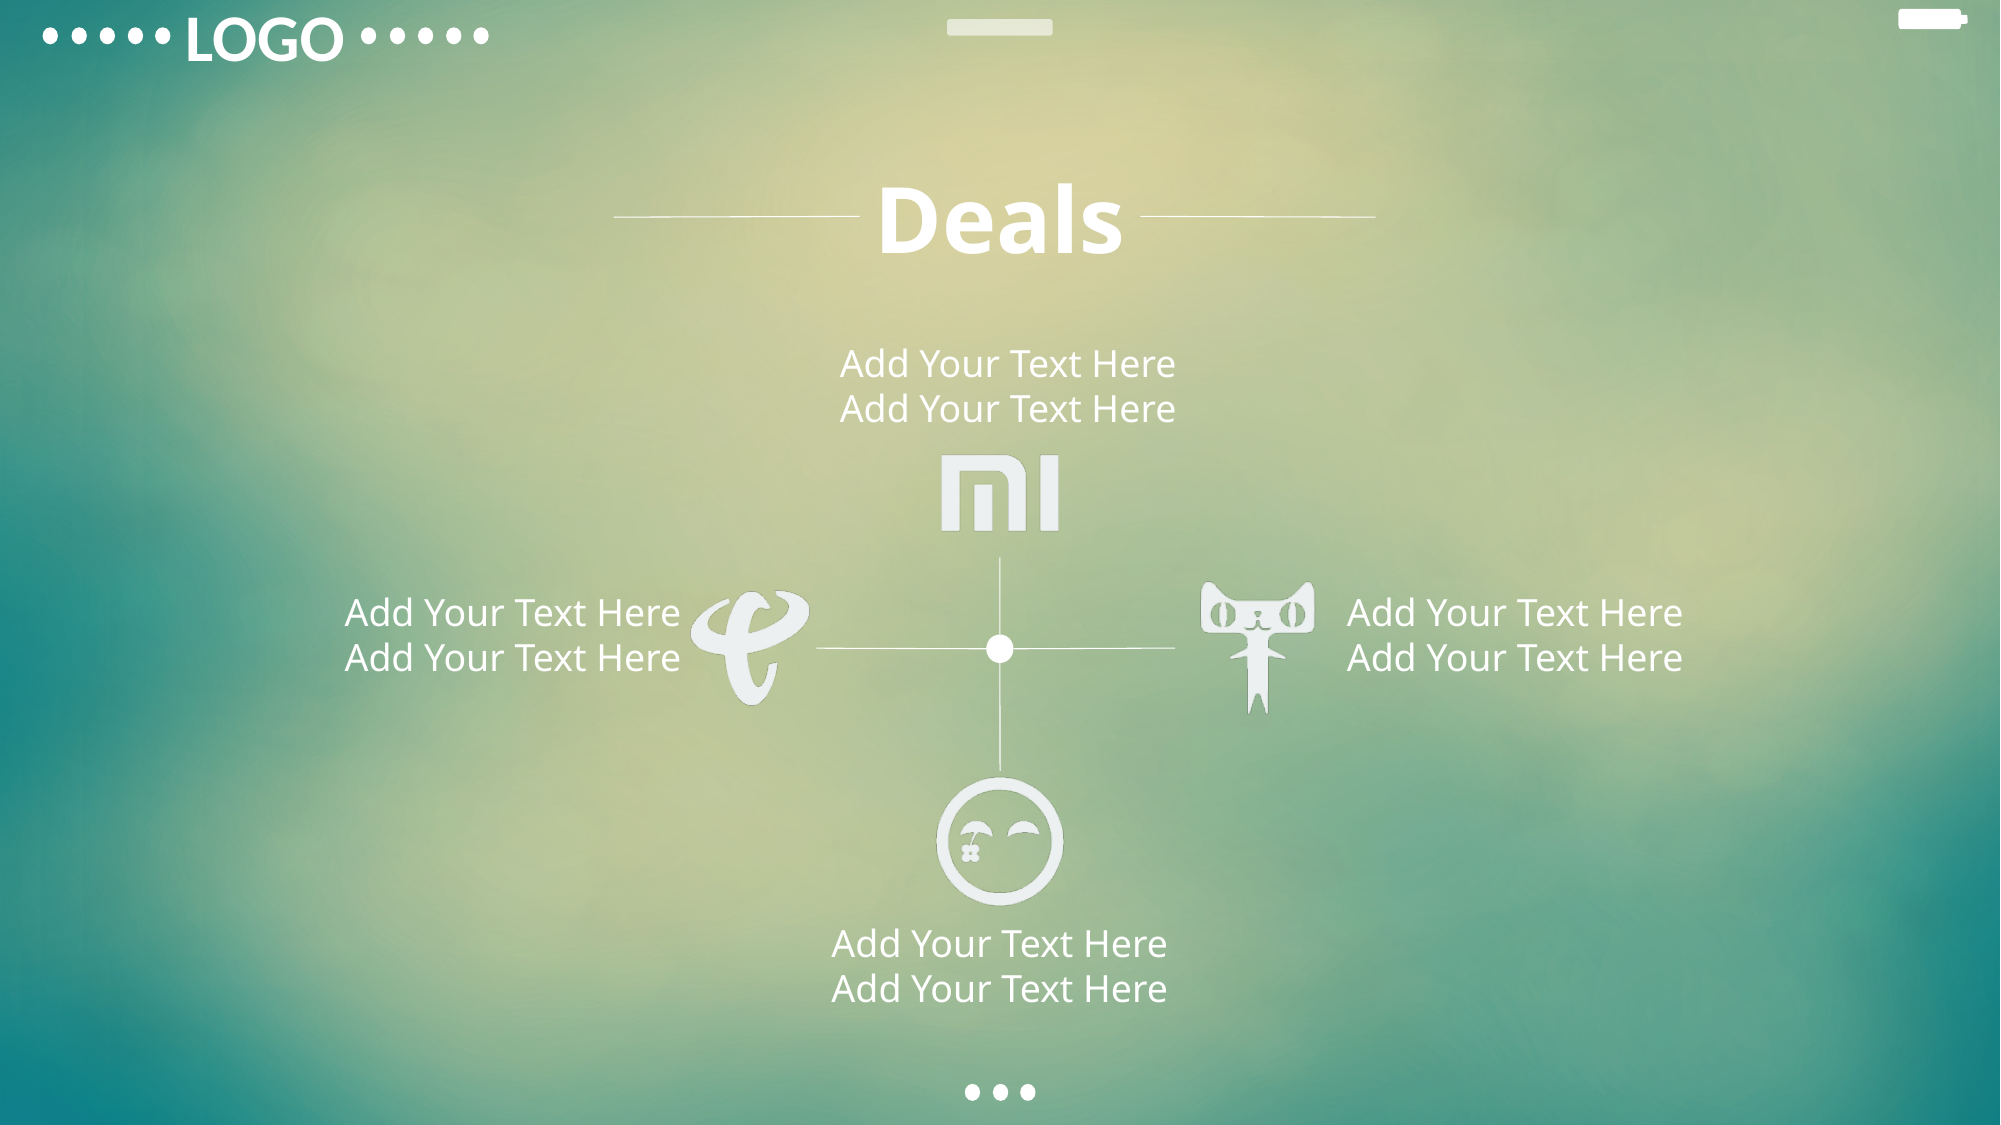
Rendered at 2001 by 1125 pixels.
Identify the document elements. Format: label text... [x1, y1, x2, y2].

picture [0, 0, 2000, 1125]
text_box LOGO [170, 0, 365, 83]
text_box [359, 26, 378, 46]
text_box Add Your Text Here Add Your Text Here [816, 912, 1184, 1018]
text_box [1899, 9, 1968, 29]
text_box [126, 26, 145, 46]
text_box [98, 26, 117, 46]
text_box Add Your Text Here Add Your Text Here [825, 332, 1192, 438]
text_box [472, 26, 490, 46]
text_box [991, 1082, 1010, 1102]
text_box [985, 633, 1015, 664]
text_box Add Your Text Here Add Your Text Here [1341, 581, 1699, 687]
text_box [1019, 1082, 1037, 1102]
text_box Deals [859, 154, 1141, 279]
text_box [154, 26, 170, 46]
text_box [963, 1082, 982, 1102]
text_box [388, 26, 407, 46]
text_box [70, 26, 88, 46]
text_box [945, 18, 1054, 37]
text_box [41, 26, 59, 46]
text_box [445, 26, 463, 46]
text_box [416, 26, 435, 46]
text_box Add Your Text Here Add Your Text Here [329, 581, 683, 687]
